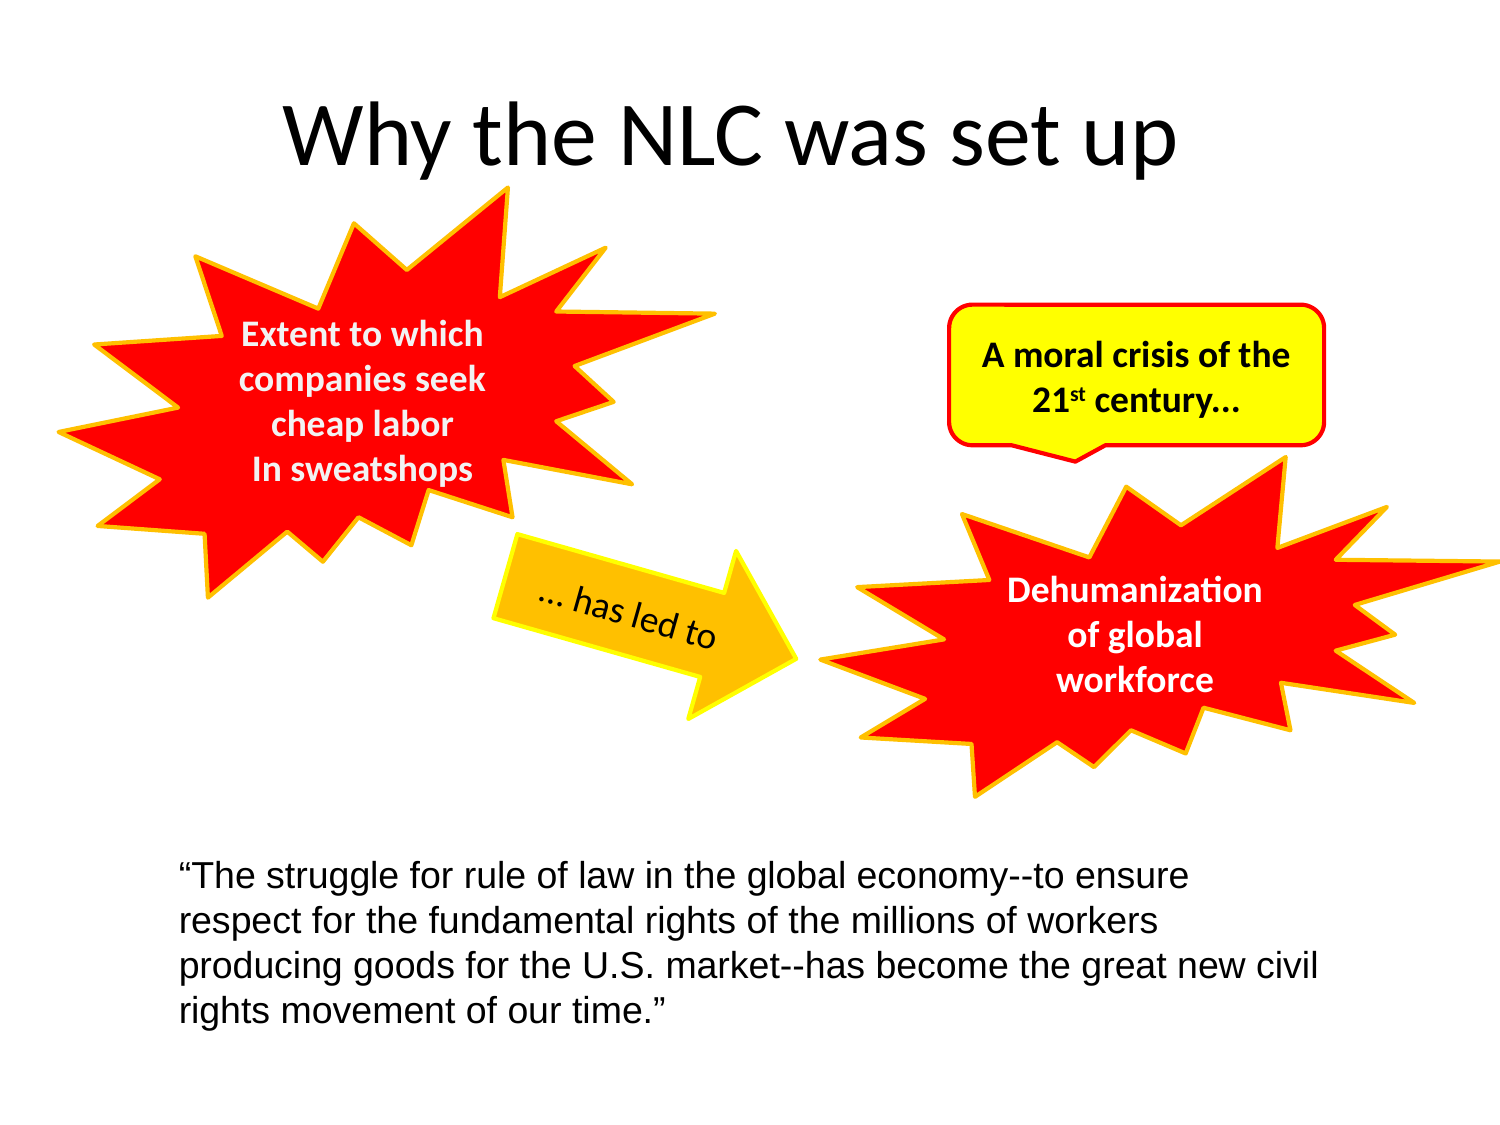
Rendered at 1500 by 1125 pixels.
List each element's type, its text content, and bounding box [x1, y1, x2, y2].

text_box A moral crisis of the 21st century... [946, 302, 1327, 464]
text_box Why the NLC was set up [56, 35, 1407, 223]
text_box Dehumanization of global workforce [818, 455, 1500, 799]
text_box Extent to which companies seek cheap labor In sweatshops [56, 185, 717, 600]
text_box “The struggle for rule of law in the global economy--to ensure respect for the fundamental rights of the millions of workers producing goods for the U.S. market--has become the great new civil rights movement of our time.” [163, 843, 1336, 1039]
text_box … has led to [491, 532, 799, 721]
